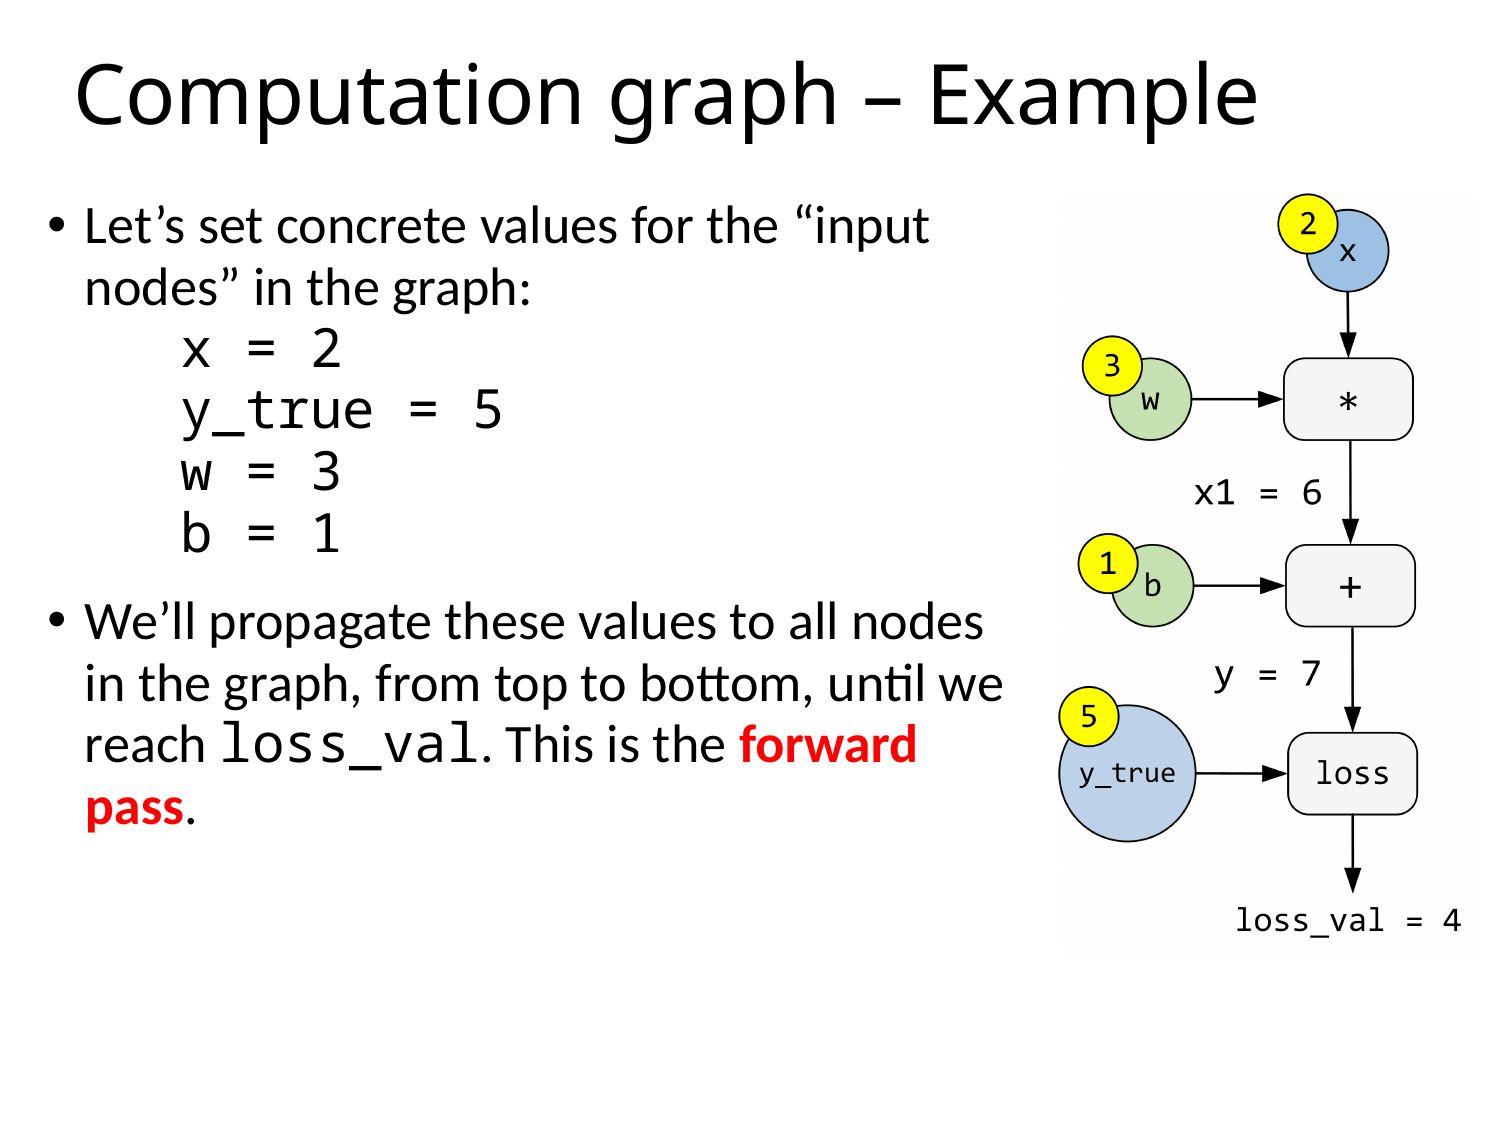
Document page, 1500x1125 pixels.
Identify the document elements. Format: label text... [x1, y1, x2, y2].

title Computation graph – Example [58, 37, 1486, 158]
list Let’s set concrete values for the “input nodes” in the graph: x = 2 y_true = 5 w = 3 b = 1 We’ll propagate these values to all nodes in the graph, from top to bottom, until we reach loss_val. This is the forward pass. [32, 186, 1048, 1017]
picture [1057, 193, 1479, 957]
